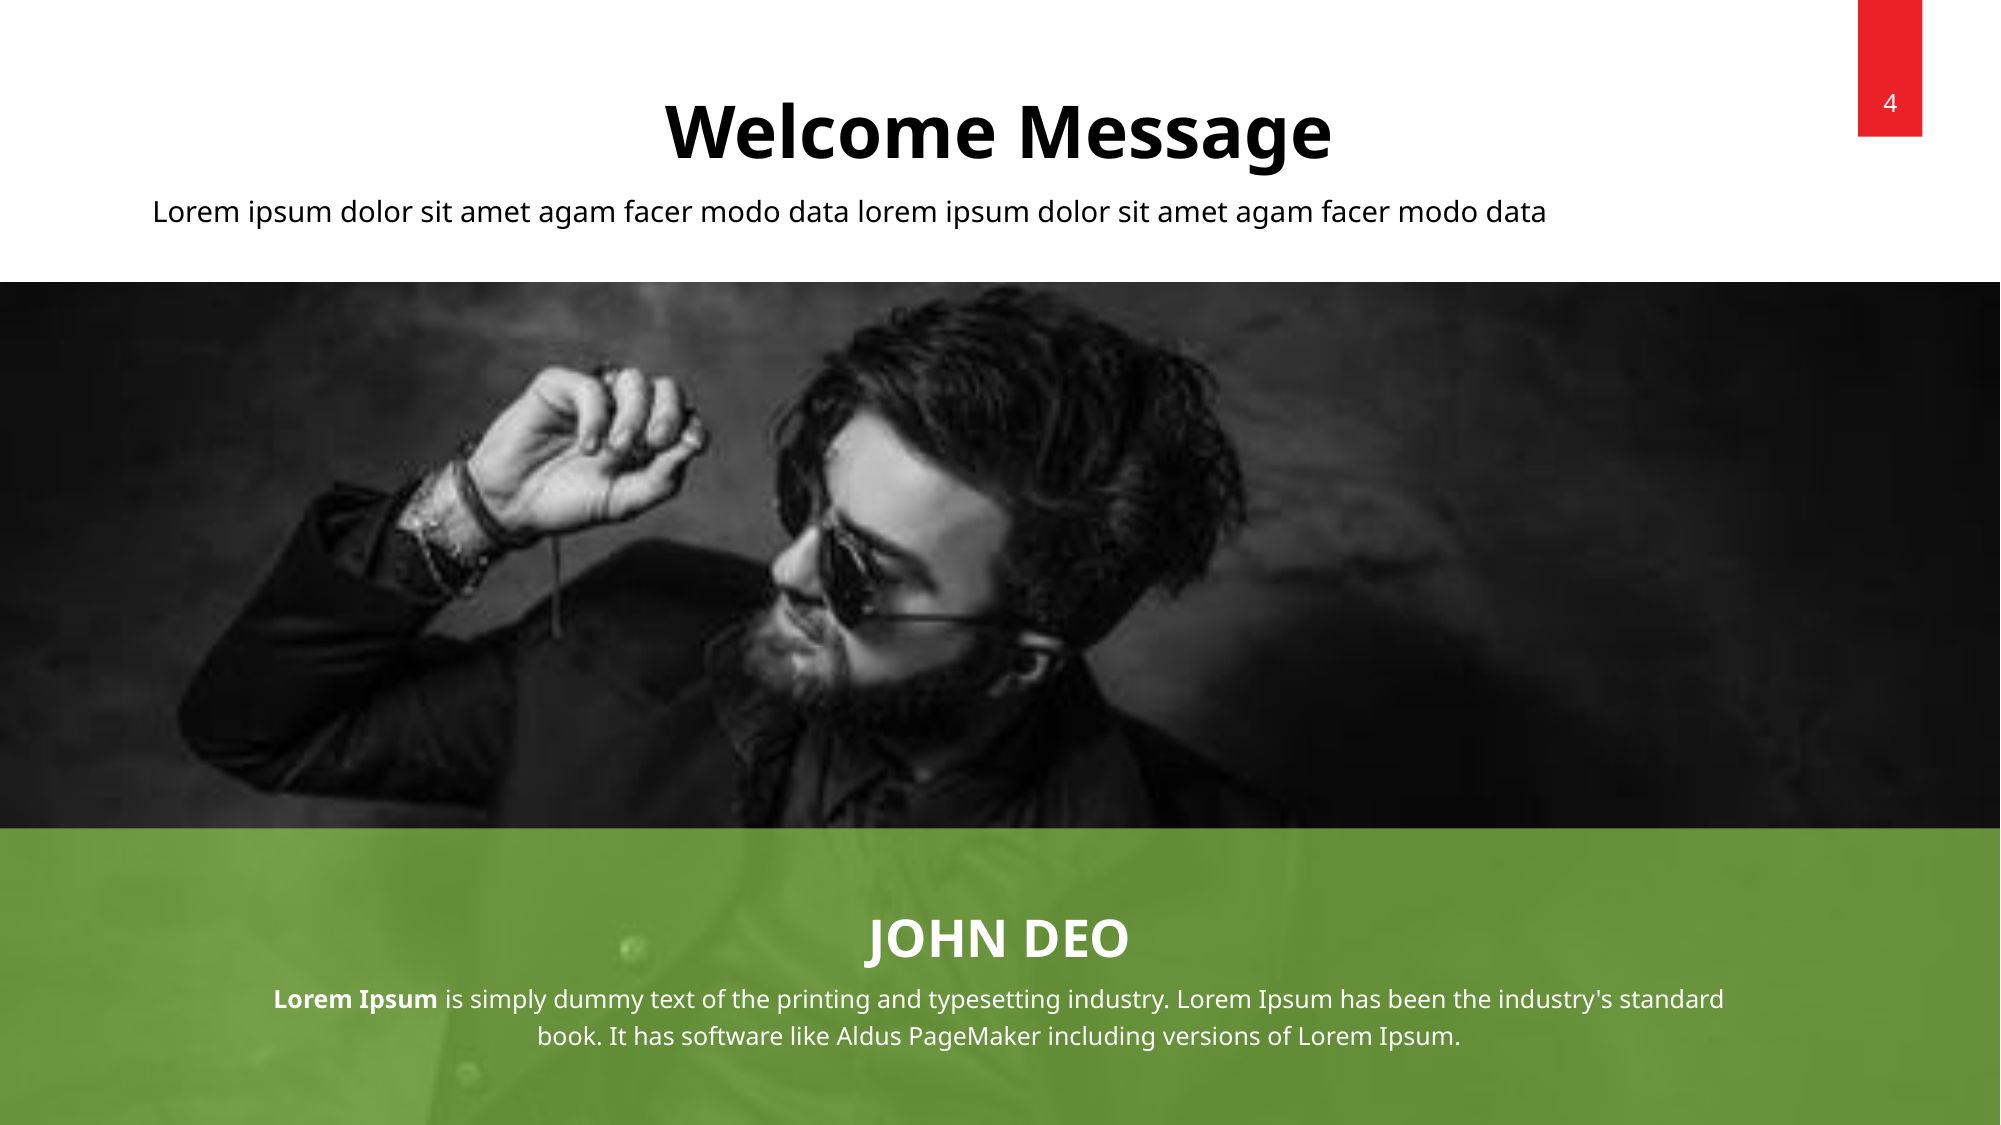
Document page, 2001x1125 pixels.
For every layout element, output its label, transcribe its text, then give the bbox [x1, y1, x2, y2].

slide_number 4 [1863, 78, 1927, 130]
subtitle Lorem ipsum dolor sit amet agam facer modo data lorem ipsum dolor sit amet agam facer modo data [137, 191, 1863, 227]
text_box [235, 897, 1765, 1056]
picture [0, 282, 2000, 1125]
title Welcome Message [137, 78, 1863, 191]
